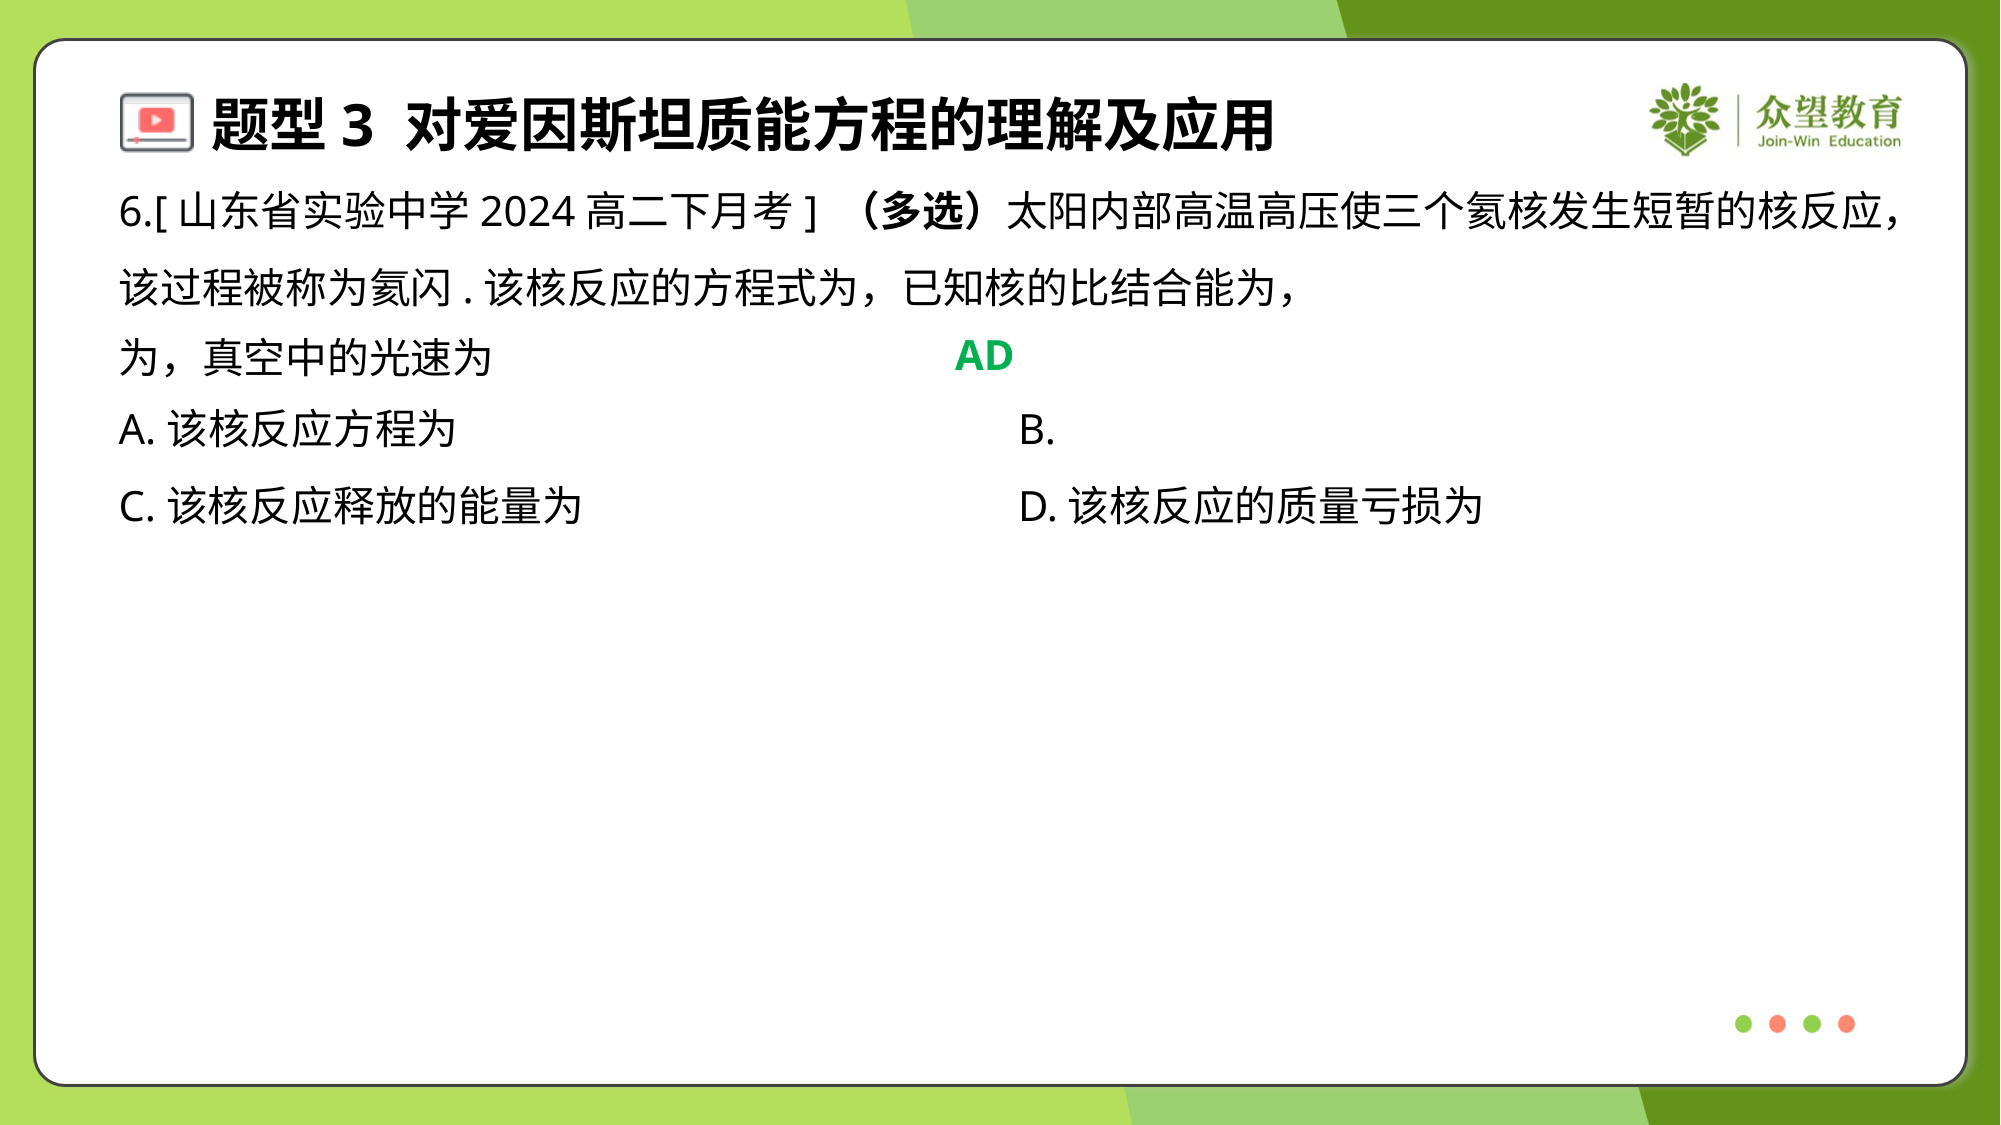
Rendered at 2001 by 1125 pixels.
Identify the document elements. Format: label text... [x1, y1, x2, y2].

picture [0, 0, 2000, 1125]
text_box AD [937, 308, 1033, 373]
